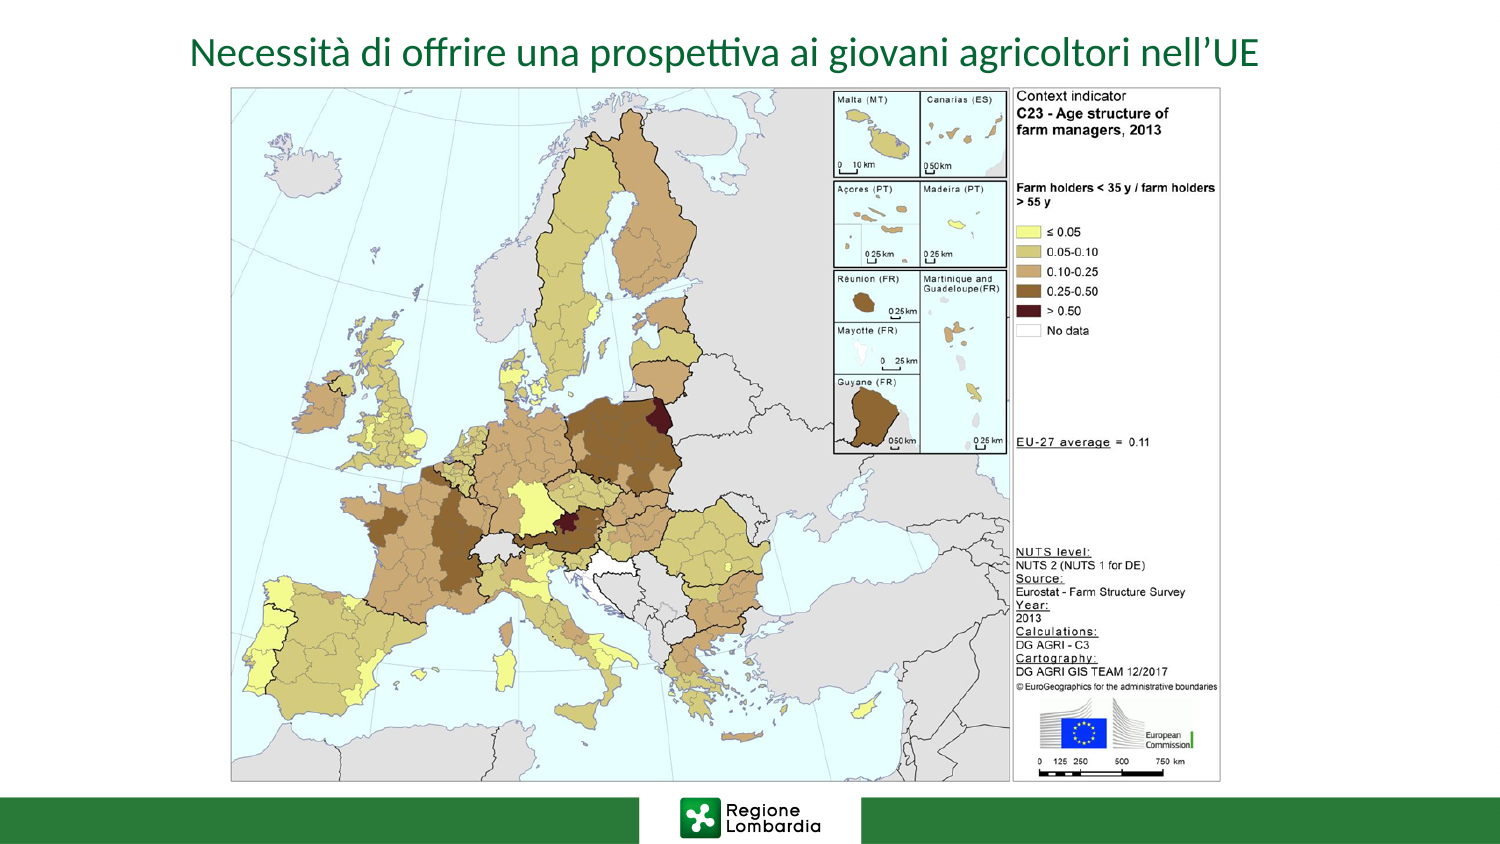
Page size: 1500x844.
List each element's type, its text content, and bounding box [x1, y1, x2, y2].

text_box Necessità di offrire una prospettiva ai giovani agricoltori nell’UE [91, 13, 1359, 87]
picture [0, 0, 1500, 844]
